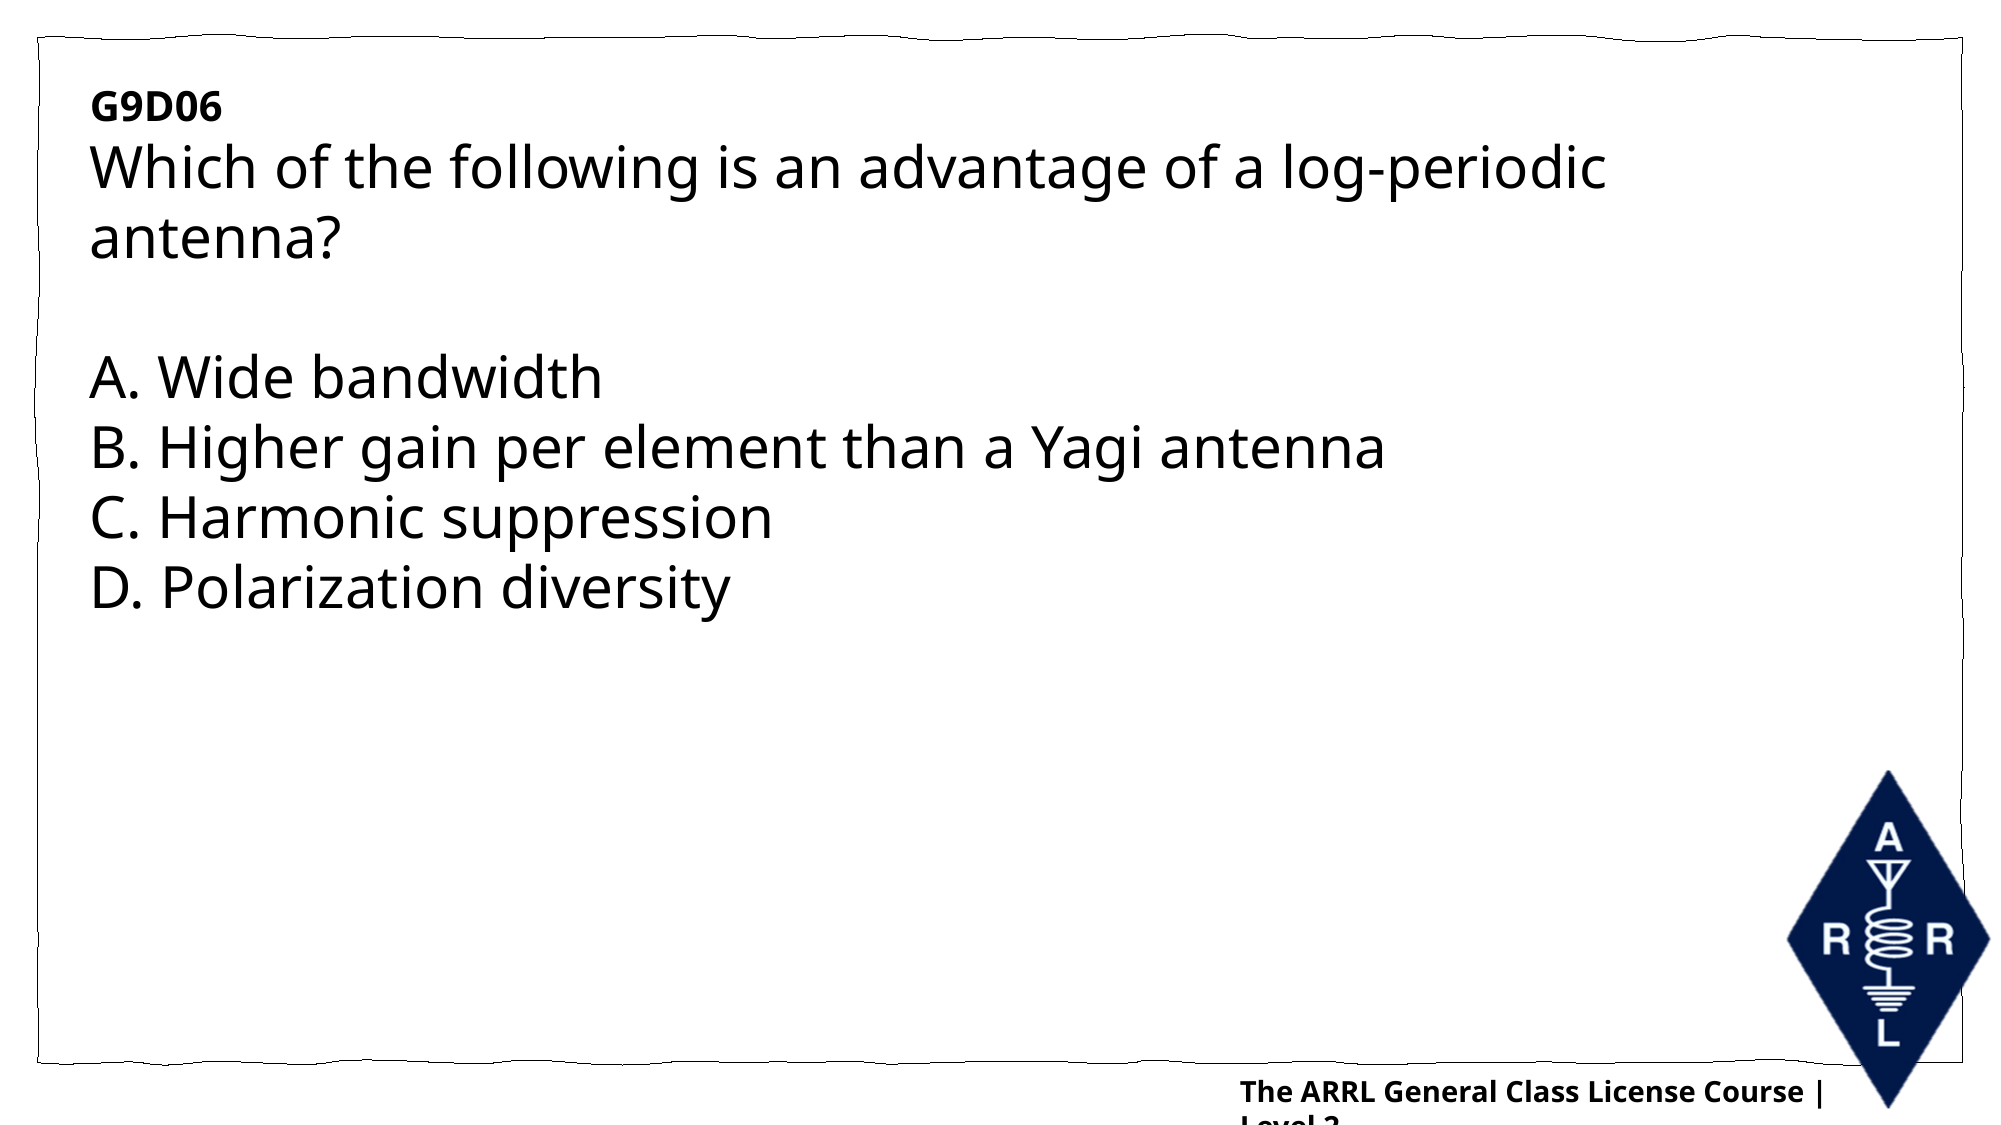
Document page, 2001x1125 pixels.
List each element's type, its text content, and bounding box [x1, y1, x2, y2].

picture [1773, 752, 1999, 1125]
text_box G9D06 Which of the following is an advantage of a log-periodic antenna? A. Wide bandwidth B. Higher gain per element than a Yagi antenna C. Harmonic suppression D. Polarization diversity [75, 72, 1850, 628]
